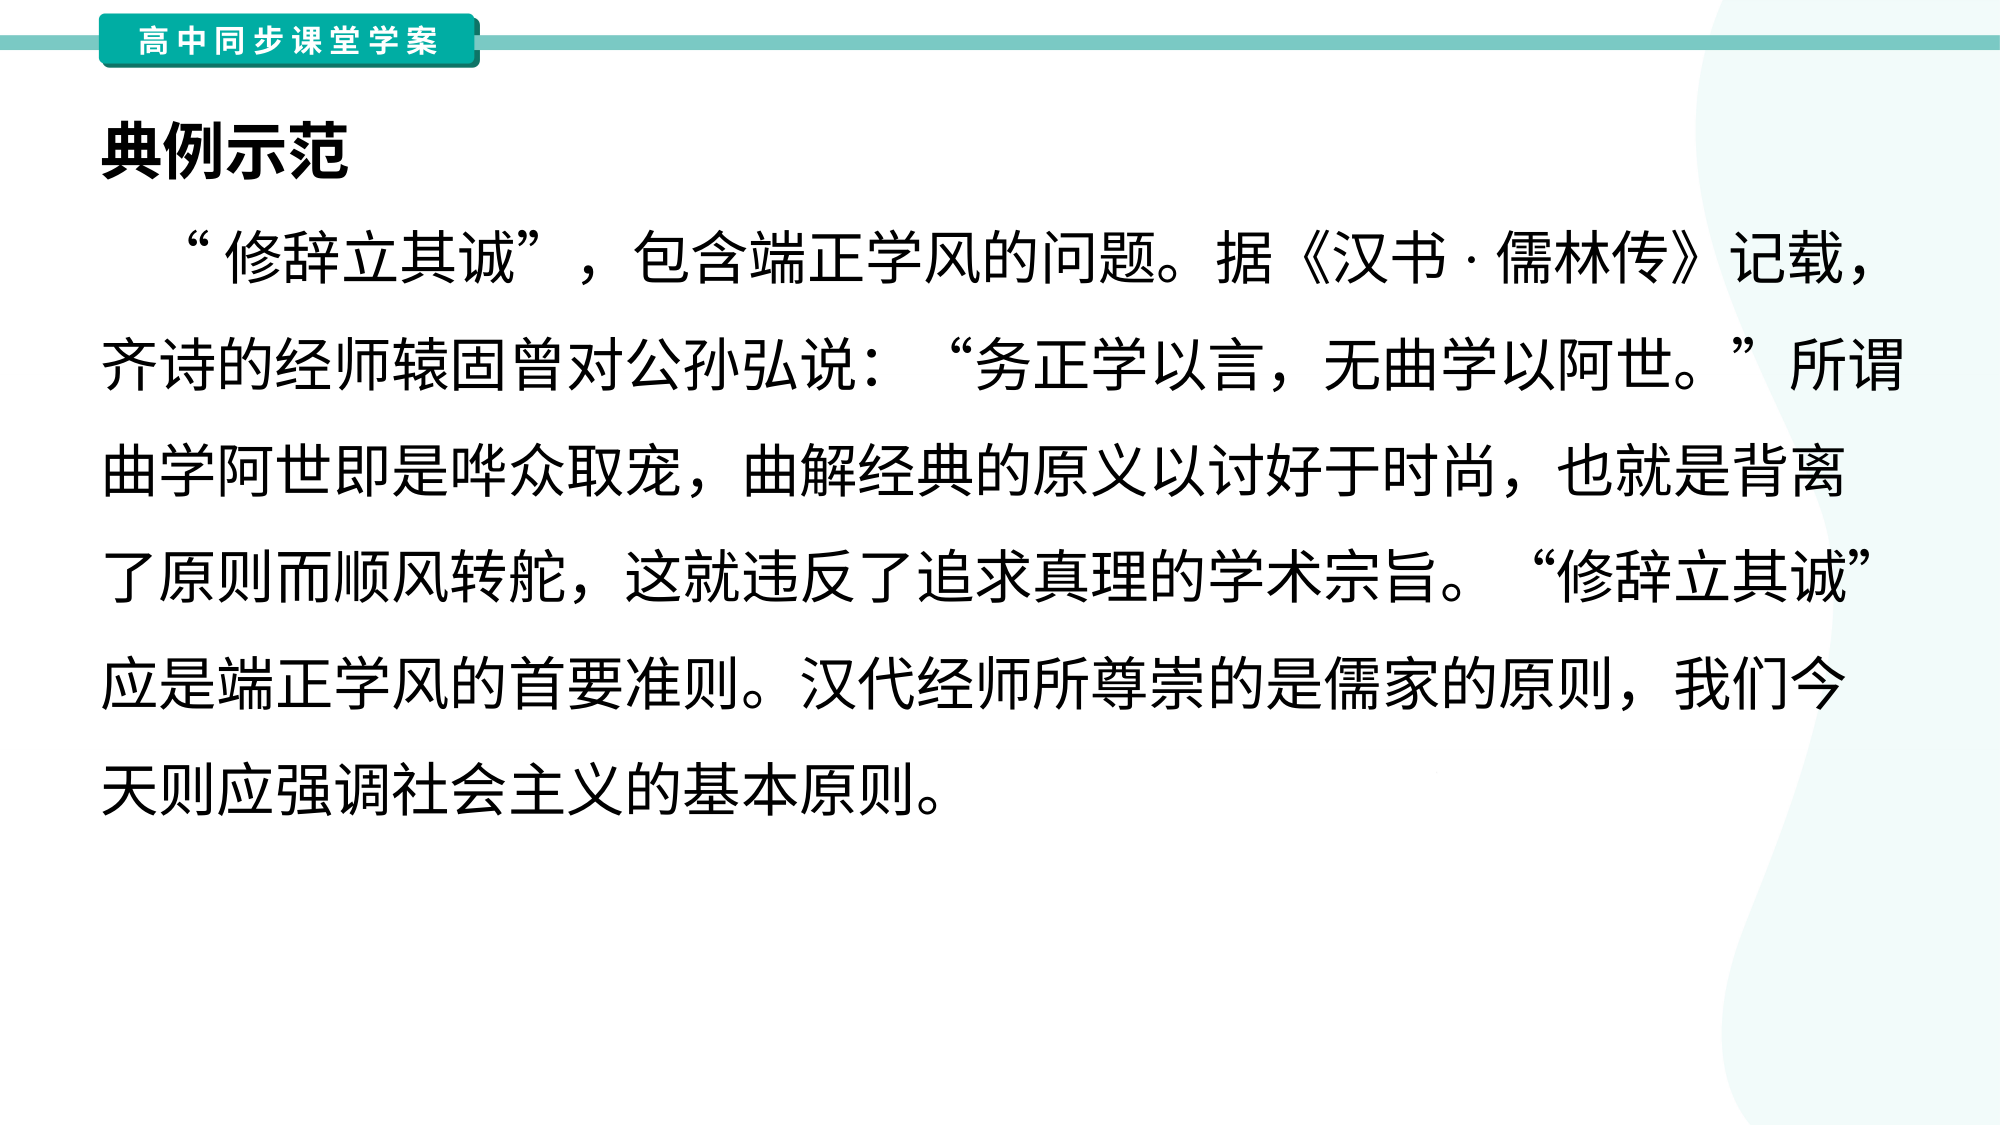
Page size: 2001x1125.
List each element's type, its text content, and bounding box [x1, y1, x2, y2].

text_box “修辞立其诚”，包含端正学风的问题。据《汉书·儒林传》记载， 齐诗的经师辕固曾对公孙弘说：“务正学以言，无曲学以阿世。”所谓 曲学阿世即是哗众取宠，曲解经典的原义以讨好于时尚，也就是背离 了原则而顺风转舵，这就违反了追求真理的学术宗旨。“修辞立其诚” 应是端正学风的首要准则。汉代经师所尊崇的是儒家的原则，我们今 天则应强调社会主义的基本原则。 [100, 185, 1899, 823]
picture [0, 0, 2000, 1125]
text_box 典例示范 [100, 76, 1899, 185]
